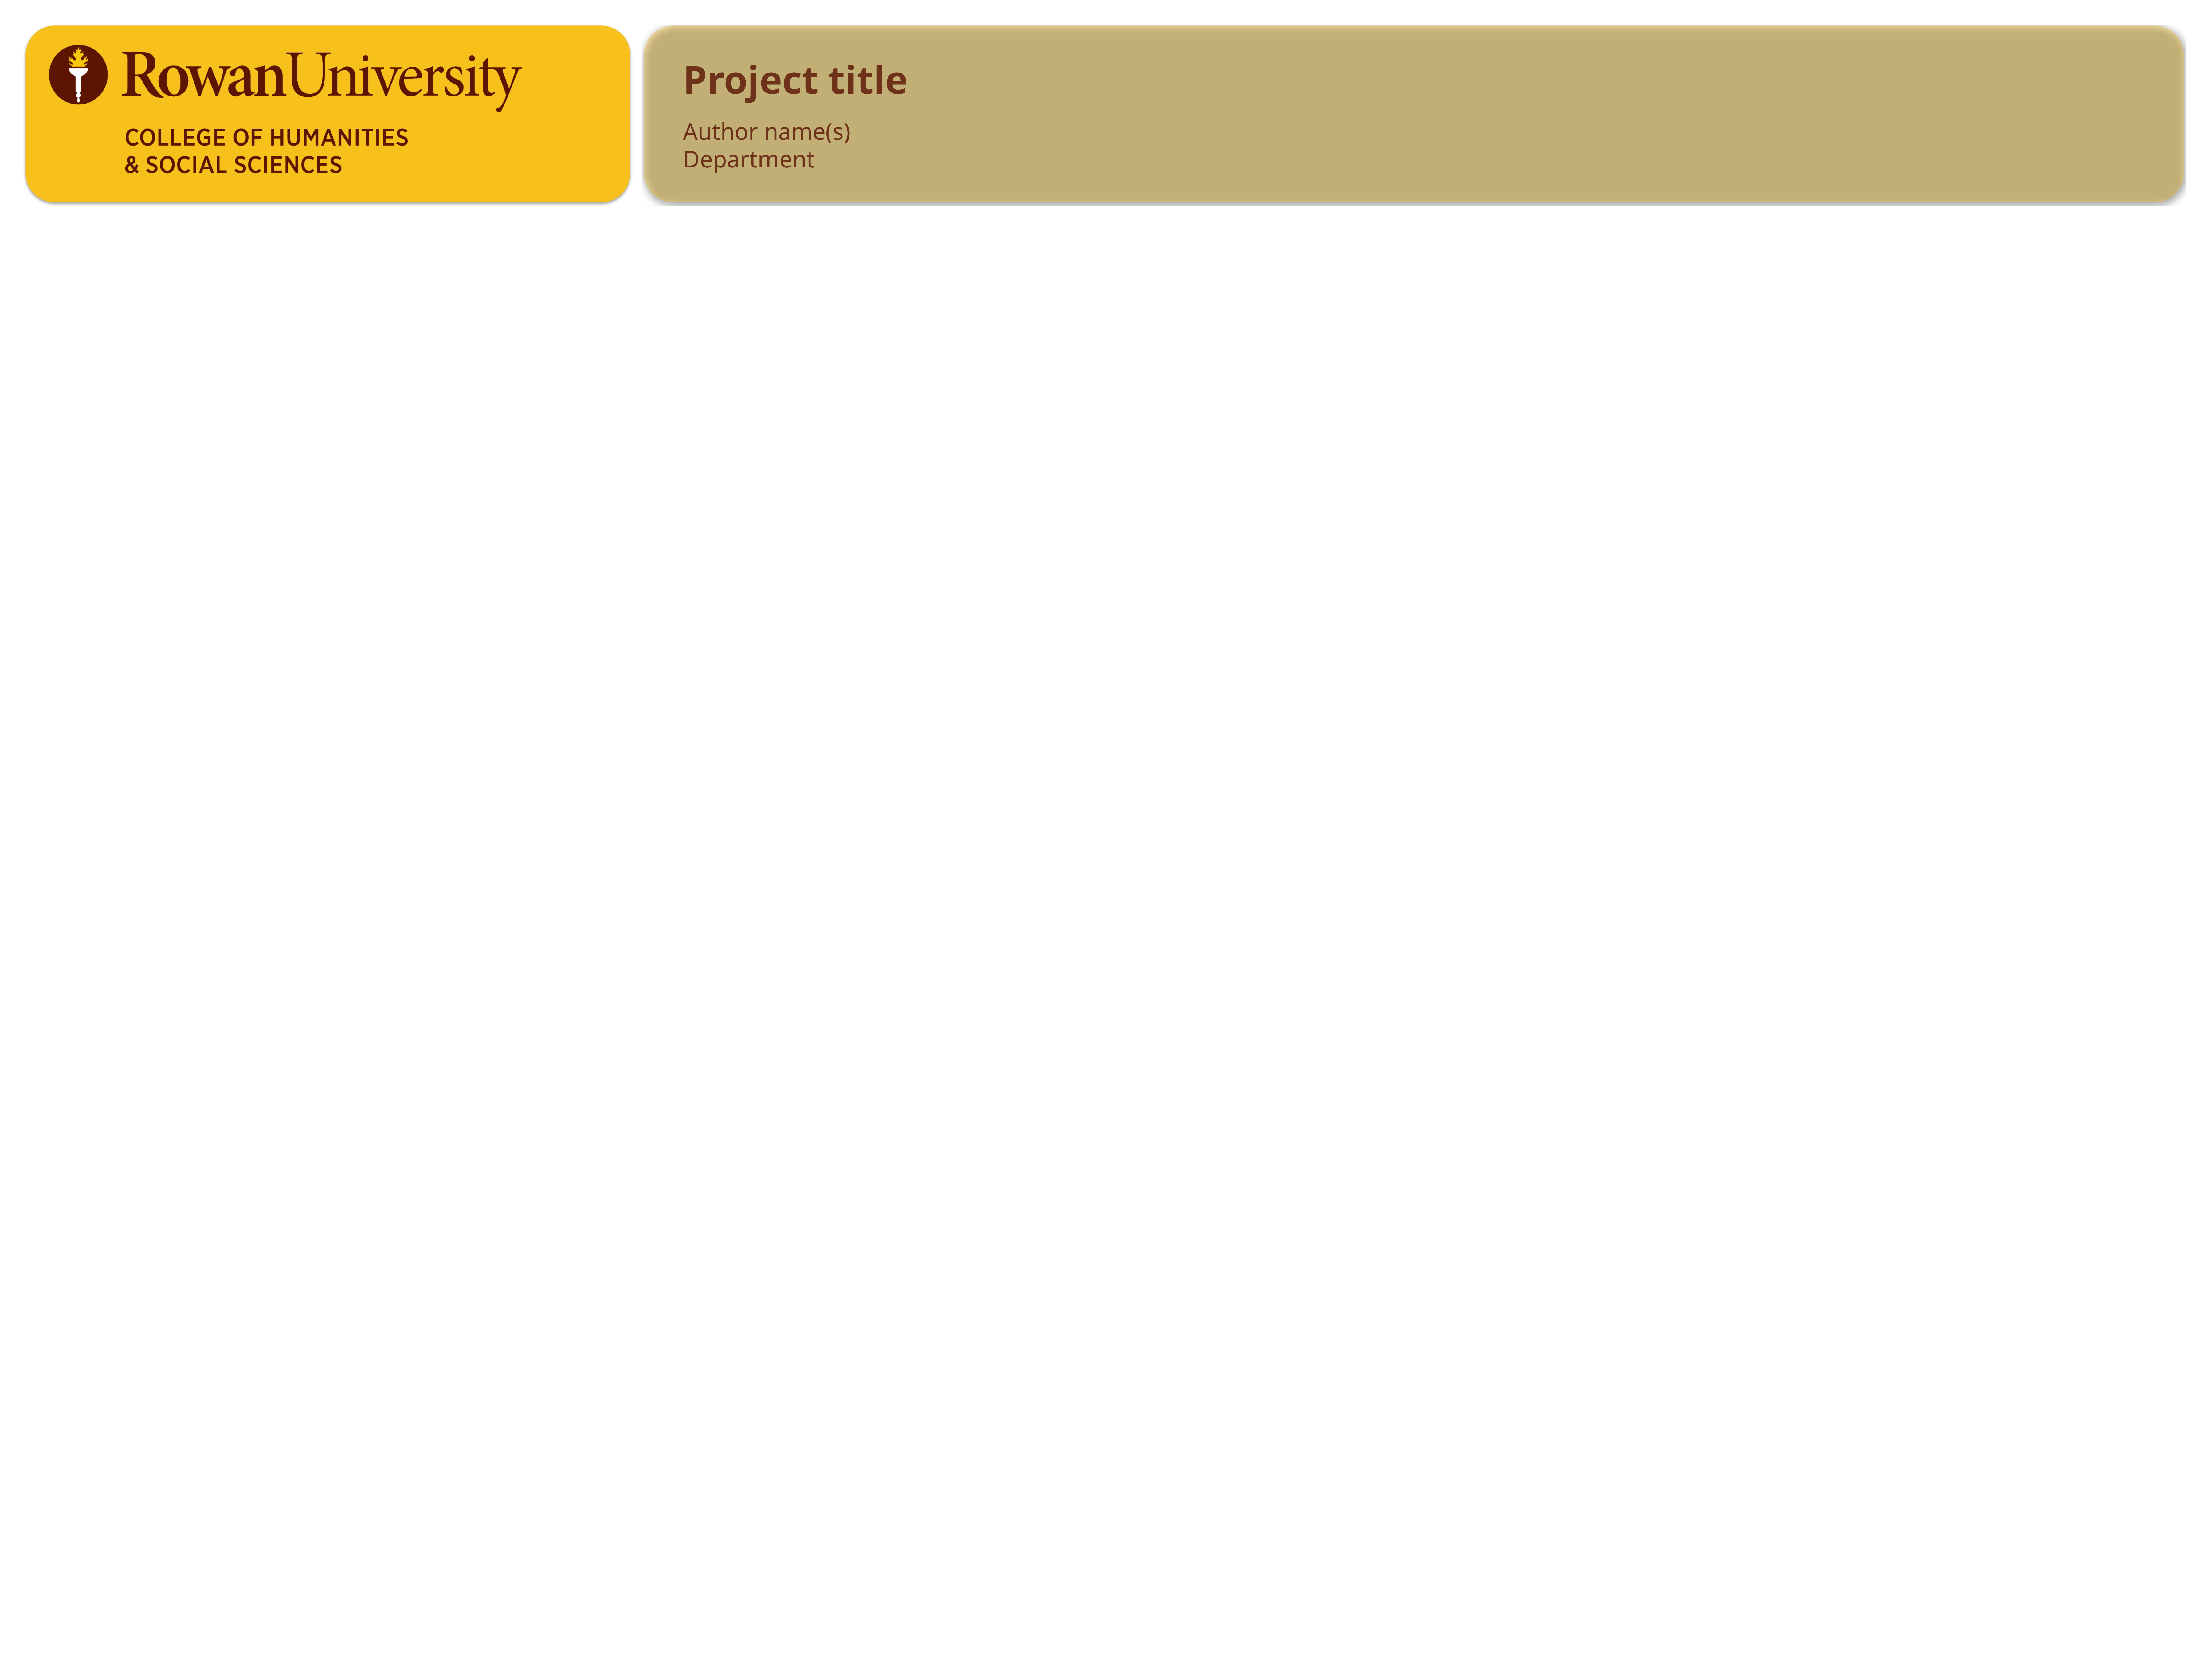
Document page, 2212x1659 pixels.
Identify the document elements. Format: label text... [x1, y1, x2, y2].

picture [18, 14, 553, 205]
text_box Project title Author name(s) Department [678, 53, 2155, 175]
